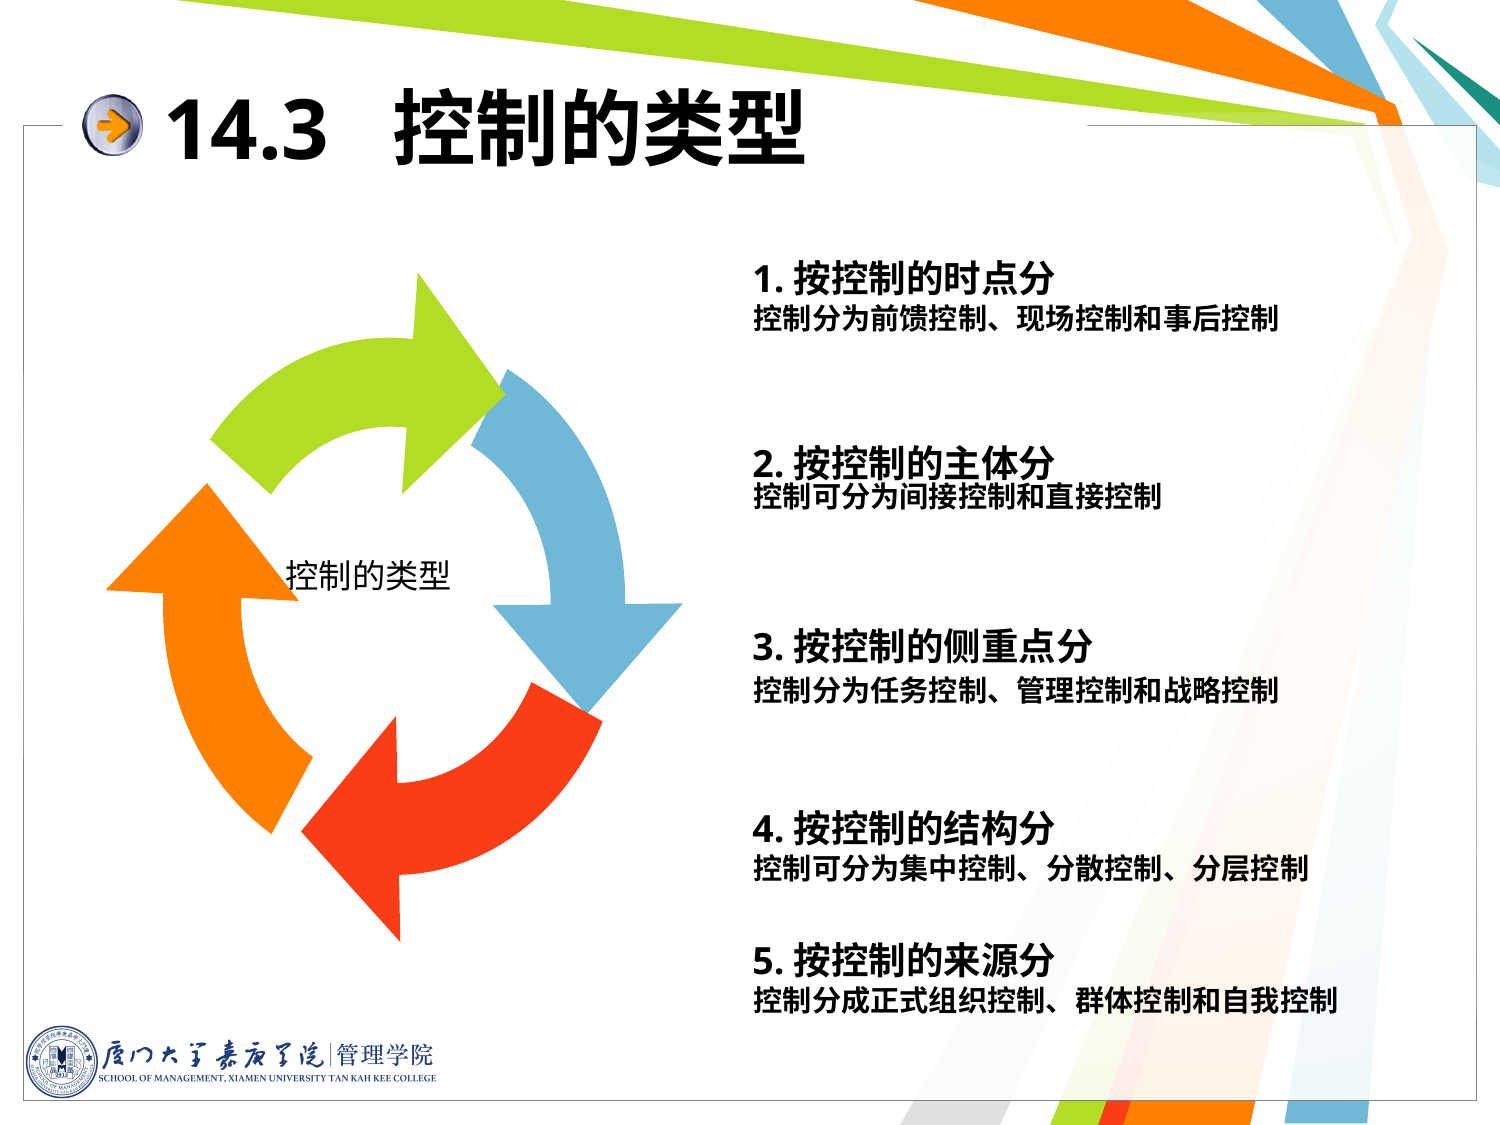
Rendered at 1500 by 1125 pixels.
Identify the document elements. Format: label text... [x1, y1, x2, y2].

picture [2, 63, 1490, 1115]
picture [24, 1024, 438, 1100]
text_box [162, 337, 626, 876]
title 14.3 控制的类型 [148, 32, 1182, 220]
picture [82, 94, 143, 156]
